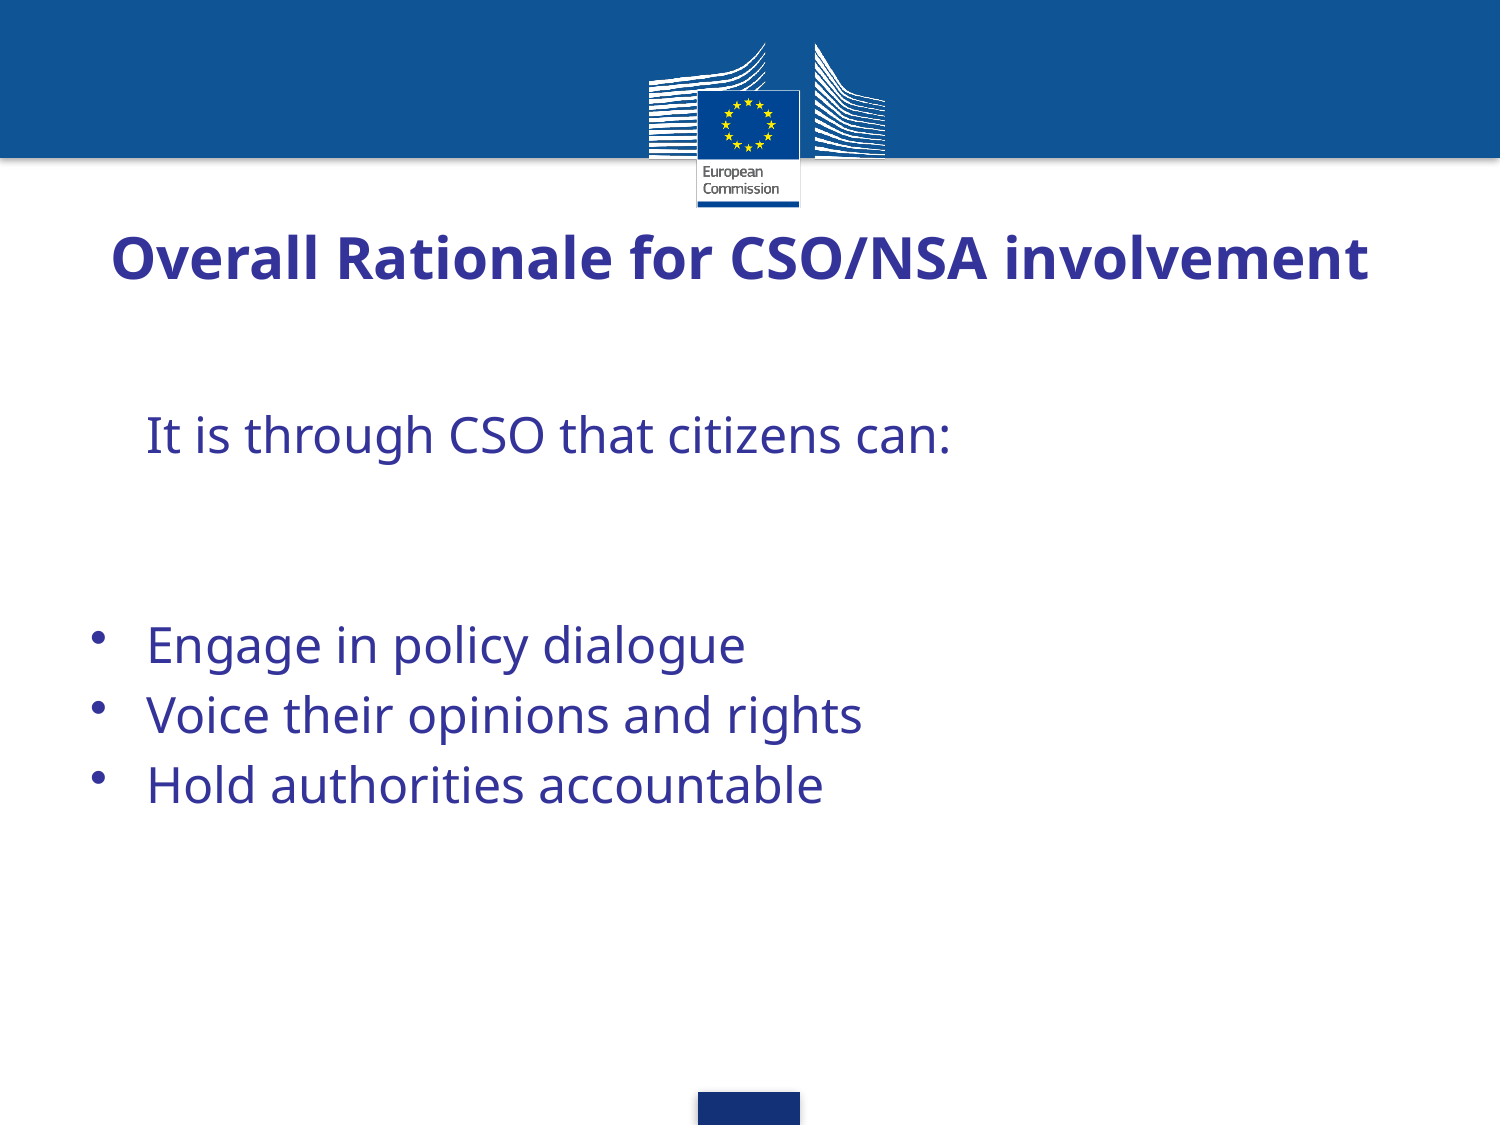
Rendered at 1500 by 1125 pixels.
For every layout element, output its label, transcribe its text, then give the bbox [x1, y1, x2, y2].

title Overall Rationale for CSO/NSA involvement [64, 219, 1415, 374]
list It is through CSO that citizens can: Engage in policy dialogue Voice their opinions and rights Hold authorities accountable [75, 326, 1425, 988]
picture [649, 42, 885, 208]
